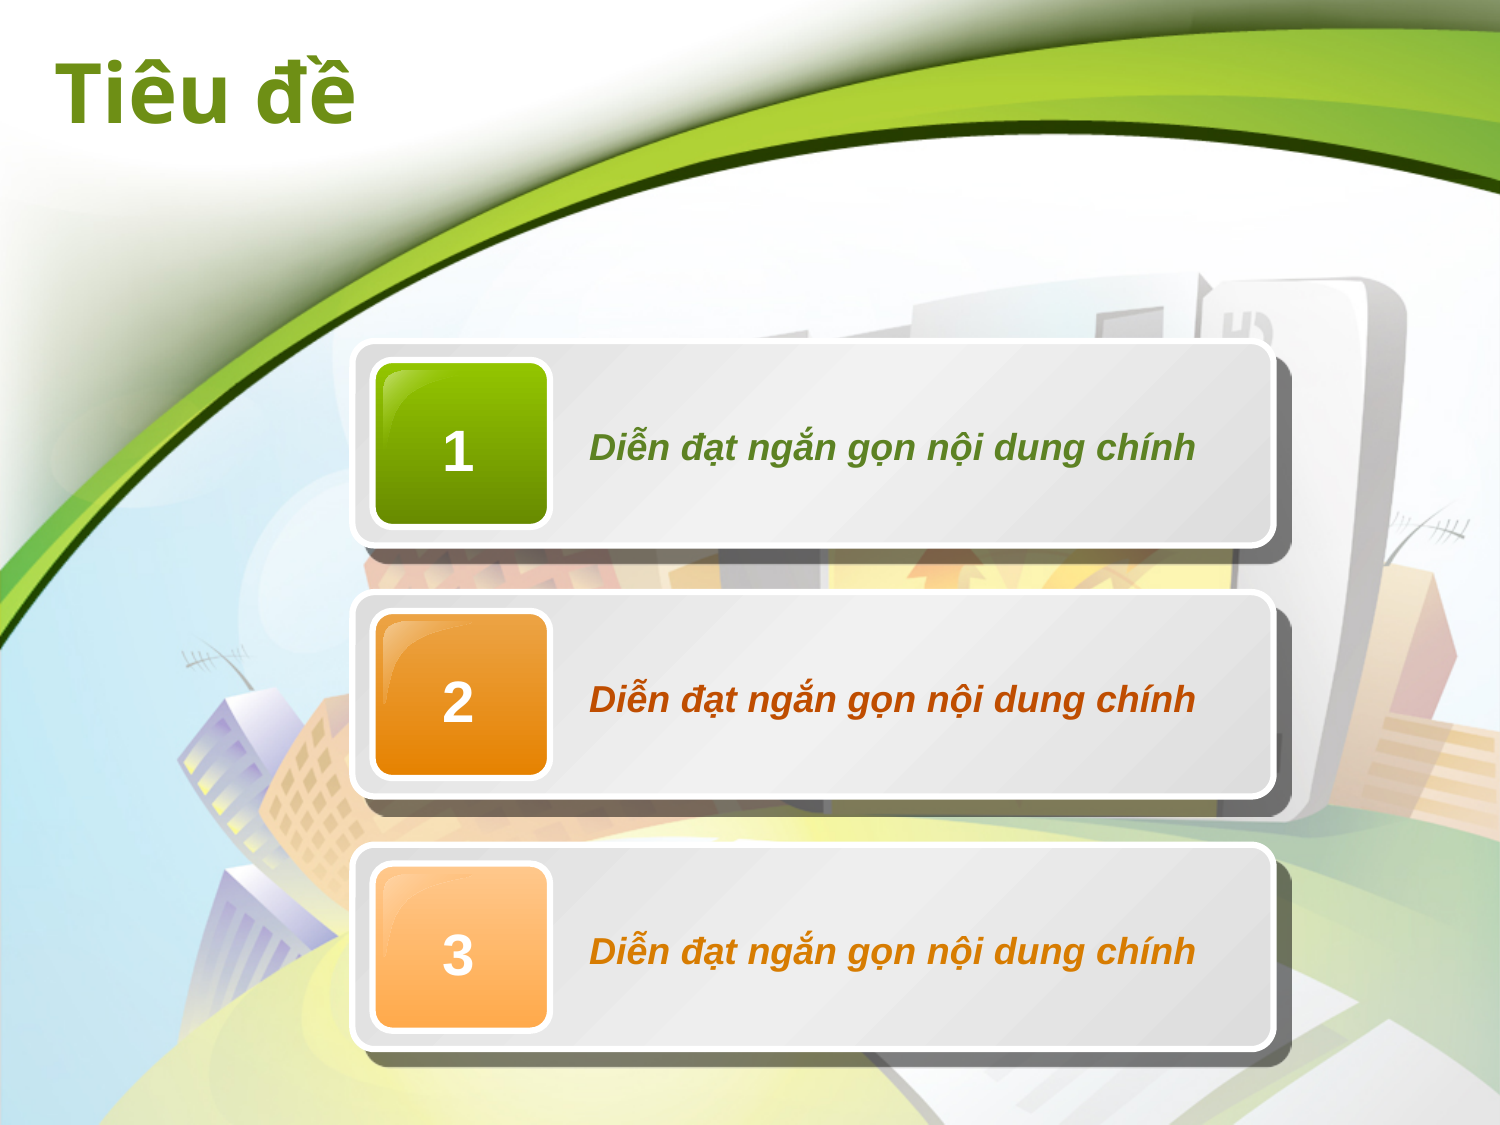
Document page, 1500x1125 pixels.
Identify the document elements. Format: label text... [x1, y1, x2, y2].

picture [0, 0, 1500, 1125]
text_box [352, 591, 1274, 797]
title Tiêu đề [39, 52, 785, 128]
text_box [352, 844, 1274, 1050]
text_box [352, 340, 1274, 546]
